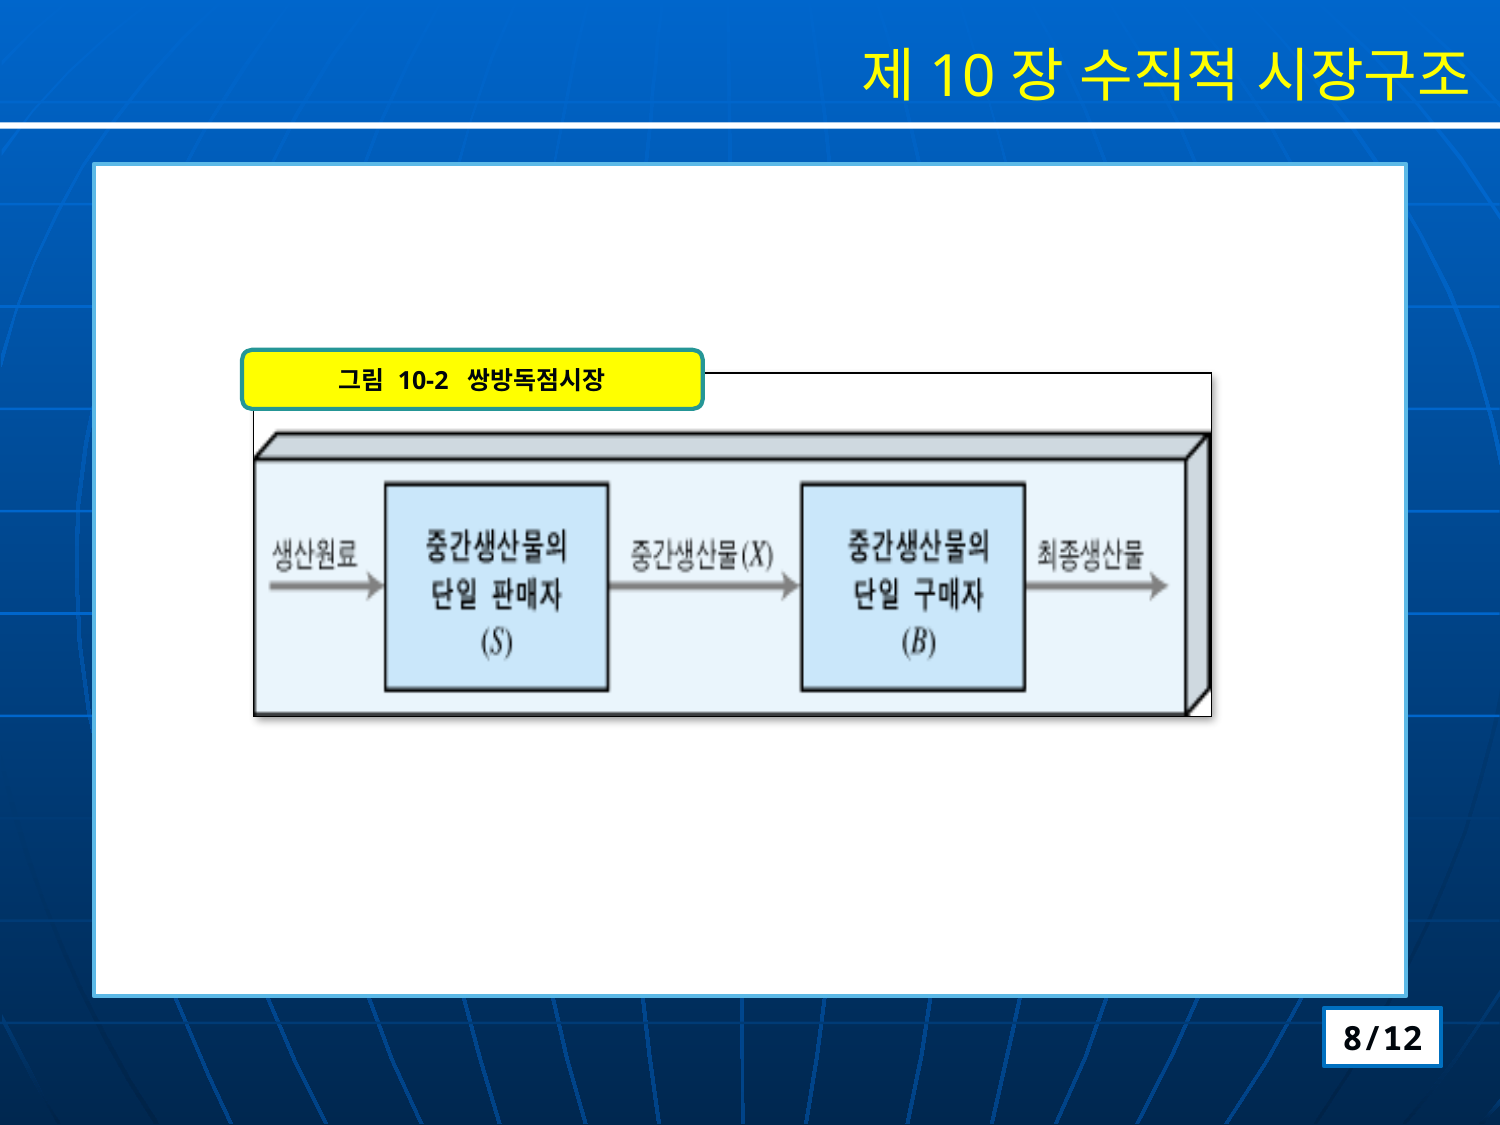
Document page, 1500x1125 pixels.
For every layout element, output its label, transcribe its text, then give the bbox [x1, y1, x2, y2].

text_box [92, 162, 1408, 998]
text_box 8/12 [1322, 1006, 1443, 1068]
picture [253, 373, 1211, 717]
text_box 제10장 수직적 시장구조 [847, 31, 1486, 116]
text_box 그림 10-2 쌍방독점시장 [239, 347, 705, 411]
